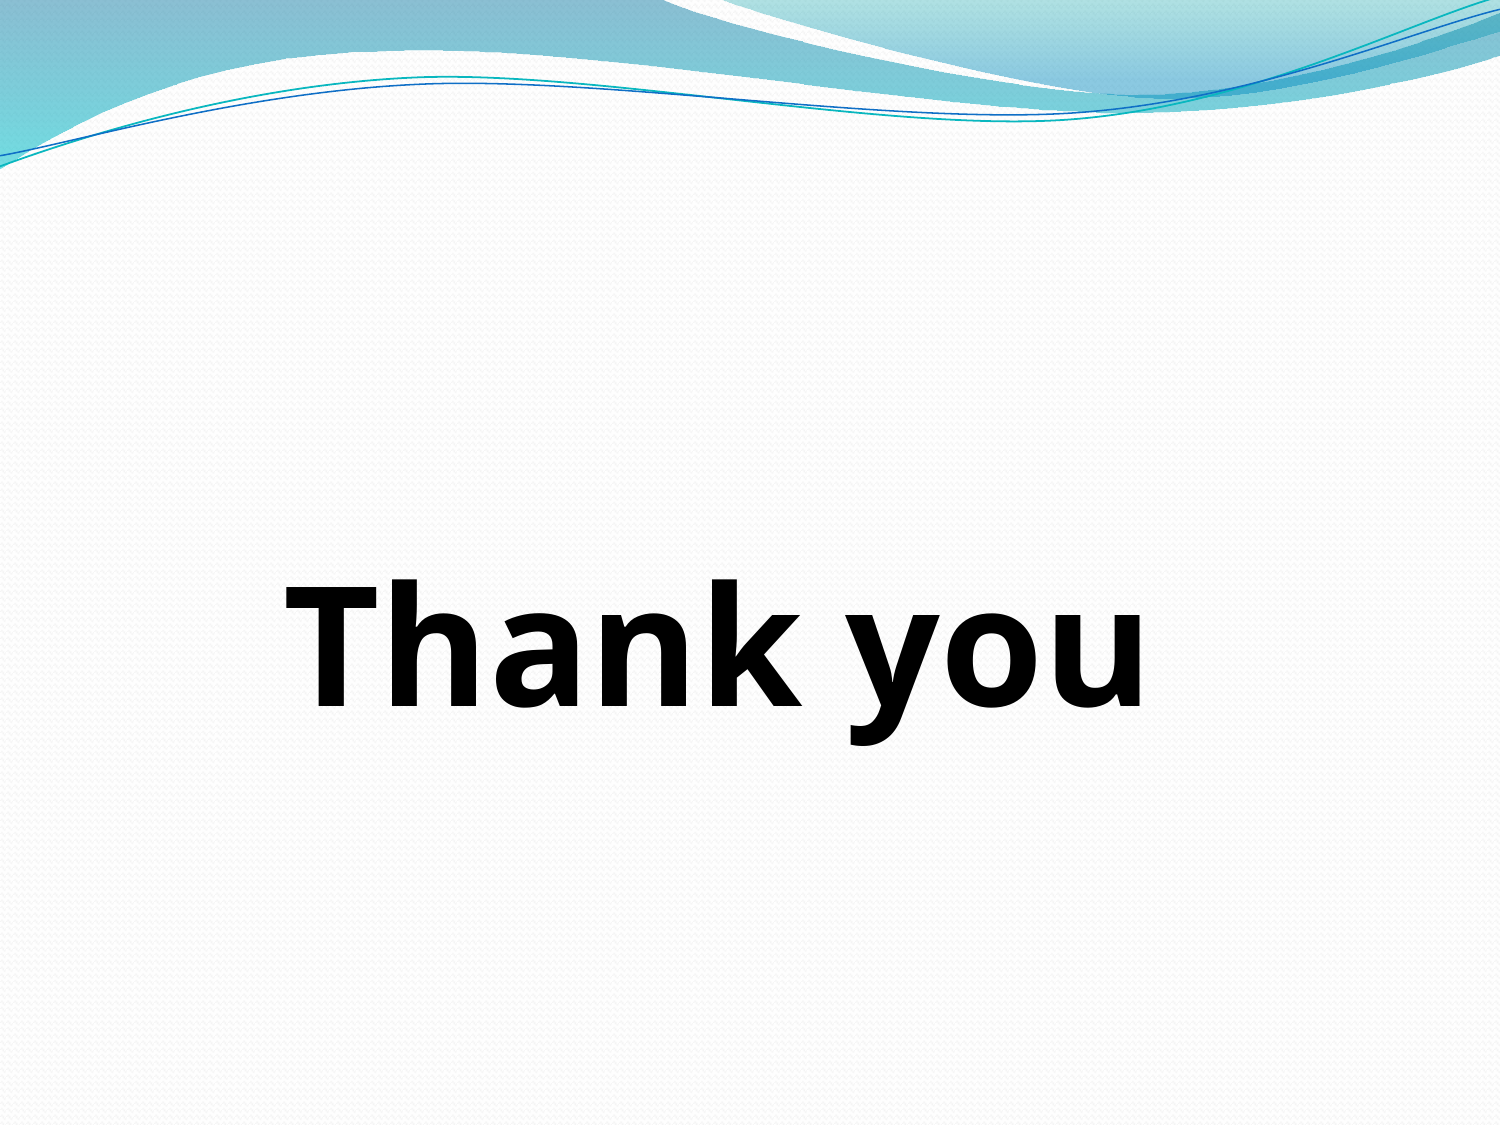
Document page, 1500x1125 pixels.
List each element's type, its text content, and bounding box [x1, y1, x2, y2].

text_box Thank you [0, 532, 1438, 747]
